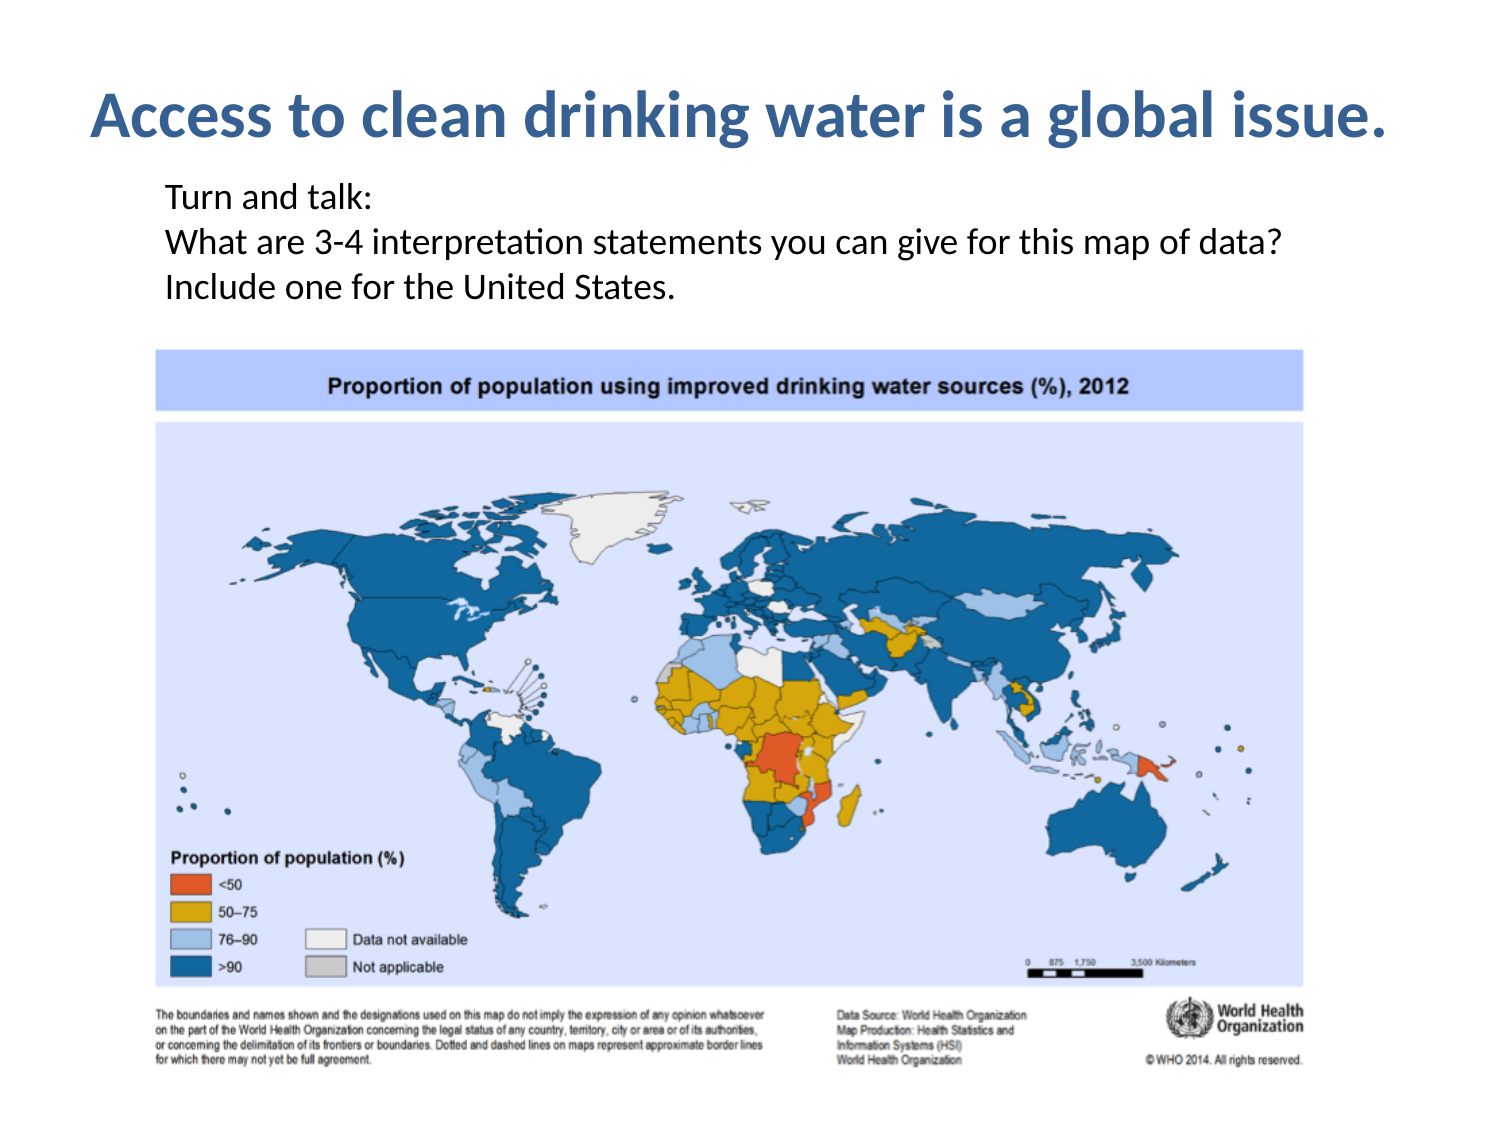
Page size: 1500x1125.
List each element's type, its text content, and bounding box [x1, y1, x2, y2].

text_box Turn and talk: What are 3-4 interpretation statements you can give for this map of data? Include one for the United States. [150, 164, 1325, 314]
picture [149, 346, 1325, 1078]
list Access to clean drinking water is a global issue. [75, 63, 1425, 159]
